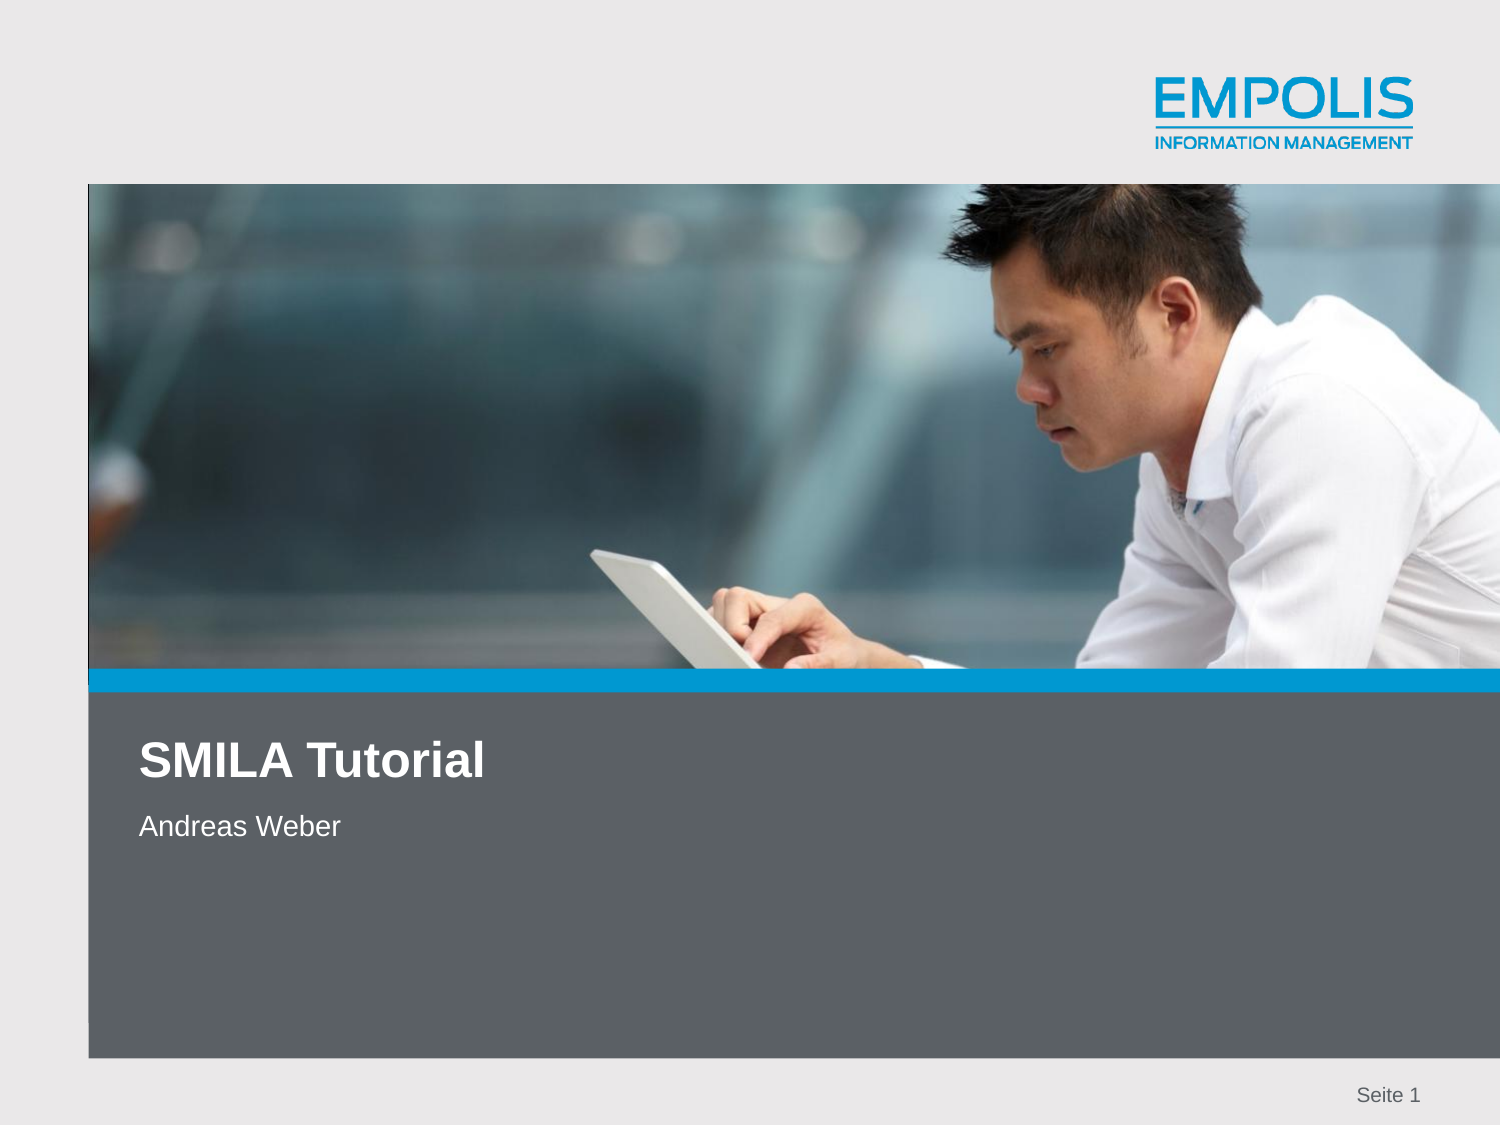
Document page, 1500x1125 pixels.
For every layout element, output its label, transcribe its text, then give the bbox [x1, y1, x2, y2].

picture [88, 184, 1500, 668]
subtitle Andreas Weber [123, 803, 1424, 870]
title SMILA Tutorial [123, 719, 1424, 803]
picture [1147, 74, 1420, 152]
